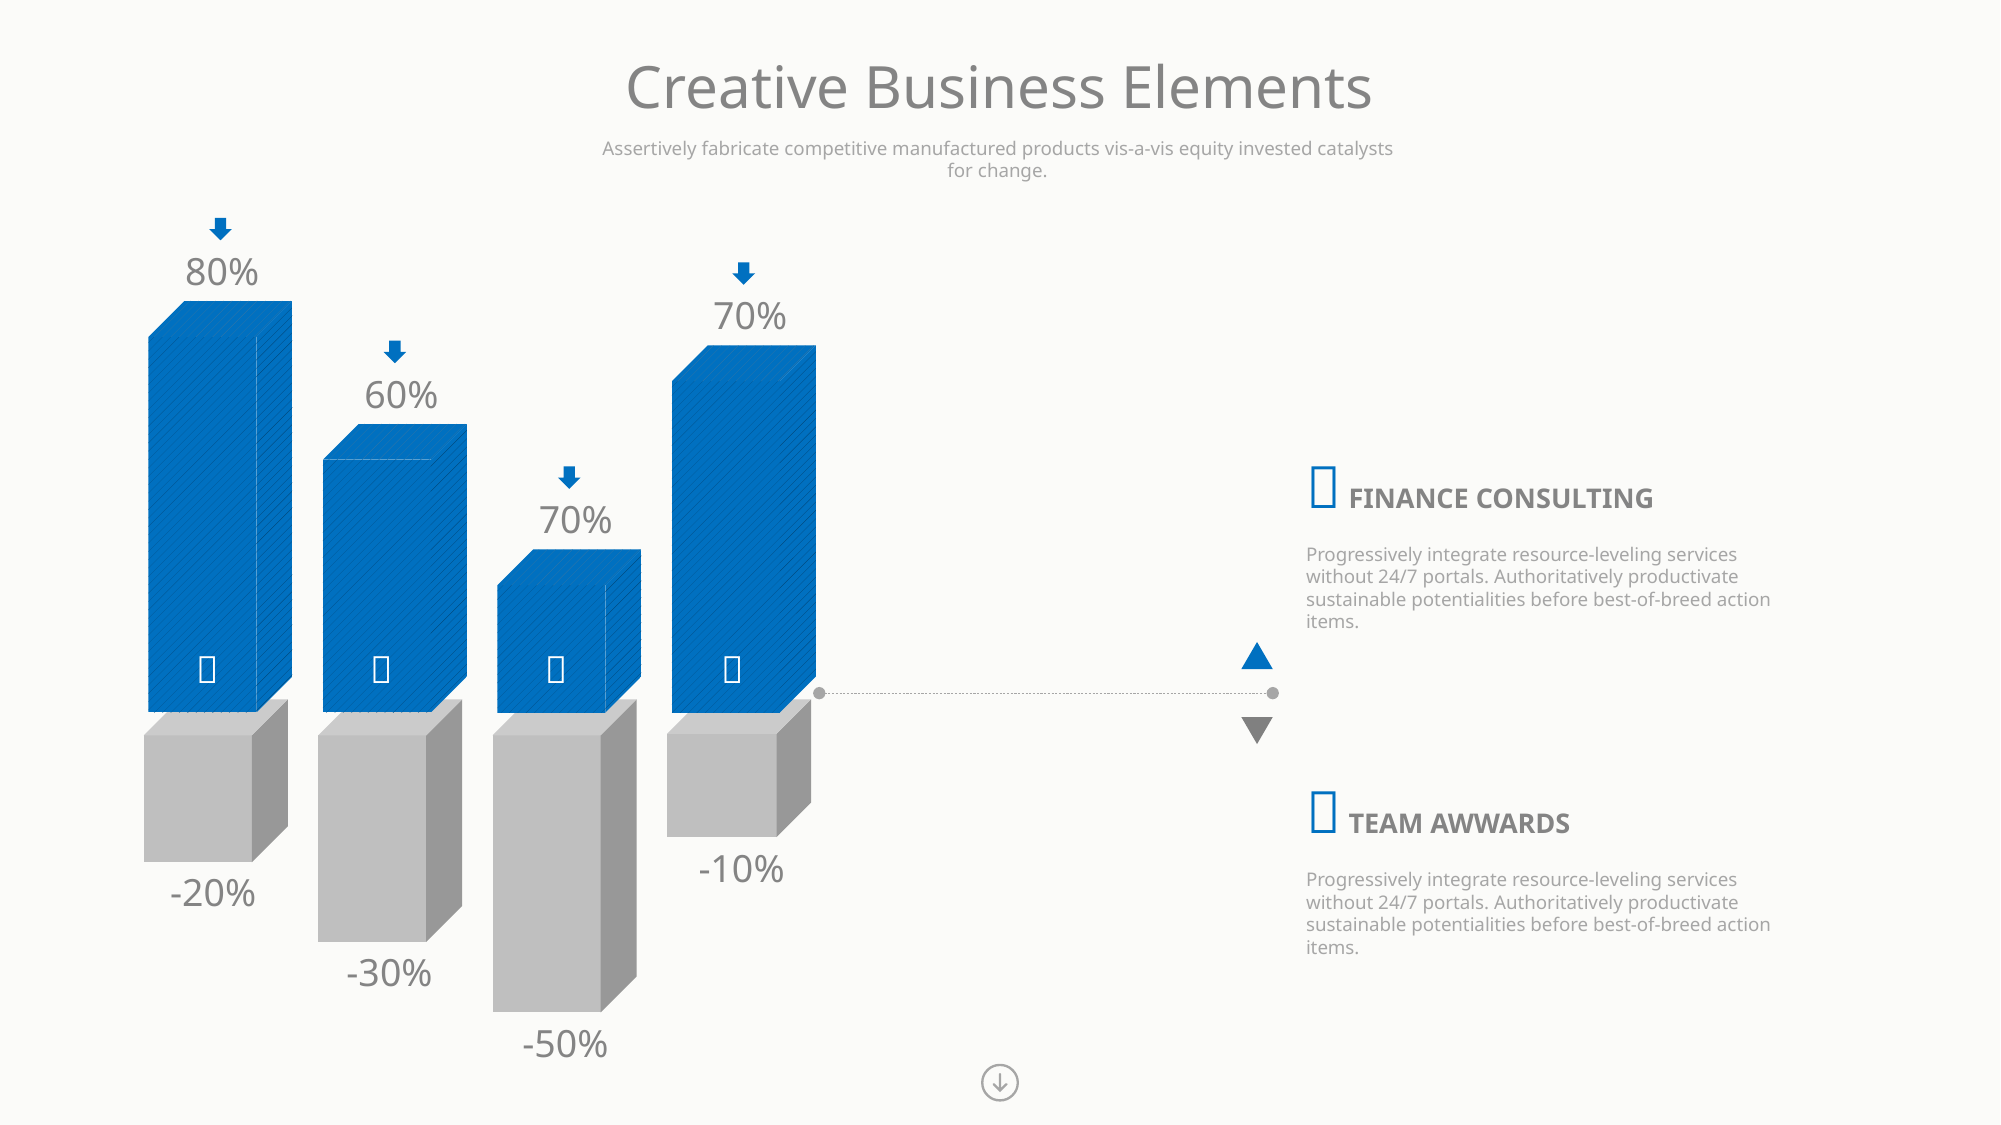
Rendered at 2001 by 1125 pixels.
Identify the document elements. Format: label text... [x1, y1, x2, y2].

text_box [729, 261, 758, 287]
text_box [1239, 639, 1275, 671]
text_box [206, 216, 235, 242]
text_box Assertively fabricate competitive manufactured products vis-a-vis equity invested catalysts for change. [587, 128, 1413, 189]
text_box 70% [698, 284, 803, 345]
text_box  FINANCE CONSULTING Progressively integrate resource-leveling services without 24/7 portals. Authoritatively productivate sustainable potentialities before best-of-breed action items. [1291, 442, 1809, 640]
text_box Creative Business Elements [611, 43, 1389, 128]
text_box -30% [331, 941, 448, 1002]
text_box [491, 698, 638, 1014]
text_box [317, 698, 464, 943]
text_box -20% [155, 861, 272, 921]
text_box [142, 698, 289, 864]
text_box  [181, 638, 234, 699]
text_box 70% [524, 488, 628, 549]
text_box -10% [683, 837, 800, 898]
text_box -50% [507, 1012, 624, 1073]
text_box [1239, 716, 1275, 747]
text_box [670, 344, 817, 714]
text_box [665, 698, 813, 839]
text_box 60% [349, 363, 454, 423]
text_box  TEAM AWWARDS Progressively integrate resource-leveling services without 24/7 portals. Authoritatively productivate sustainable potentialities before best-of-breed action items. [1291, 768, 1809, 966]
text_box 80% [170, 240, 275, 300]
text_box  [355, 638, 408, 699]
text_box [555, 465, 584, 491]
text_box [147, 299, 294, 714]
text_box  [706, 638, 759, 699]
text_box [381, 339, 409, 365]
text_box  [529, 638, 583, 699]
text_box [496, 548, 643, 714]
text_box [321, 422, 468, 714]
text_box [981, 1063, 1019, 1102]
